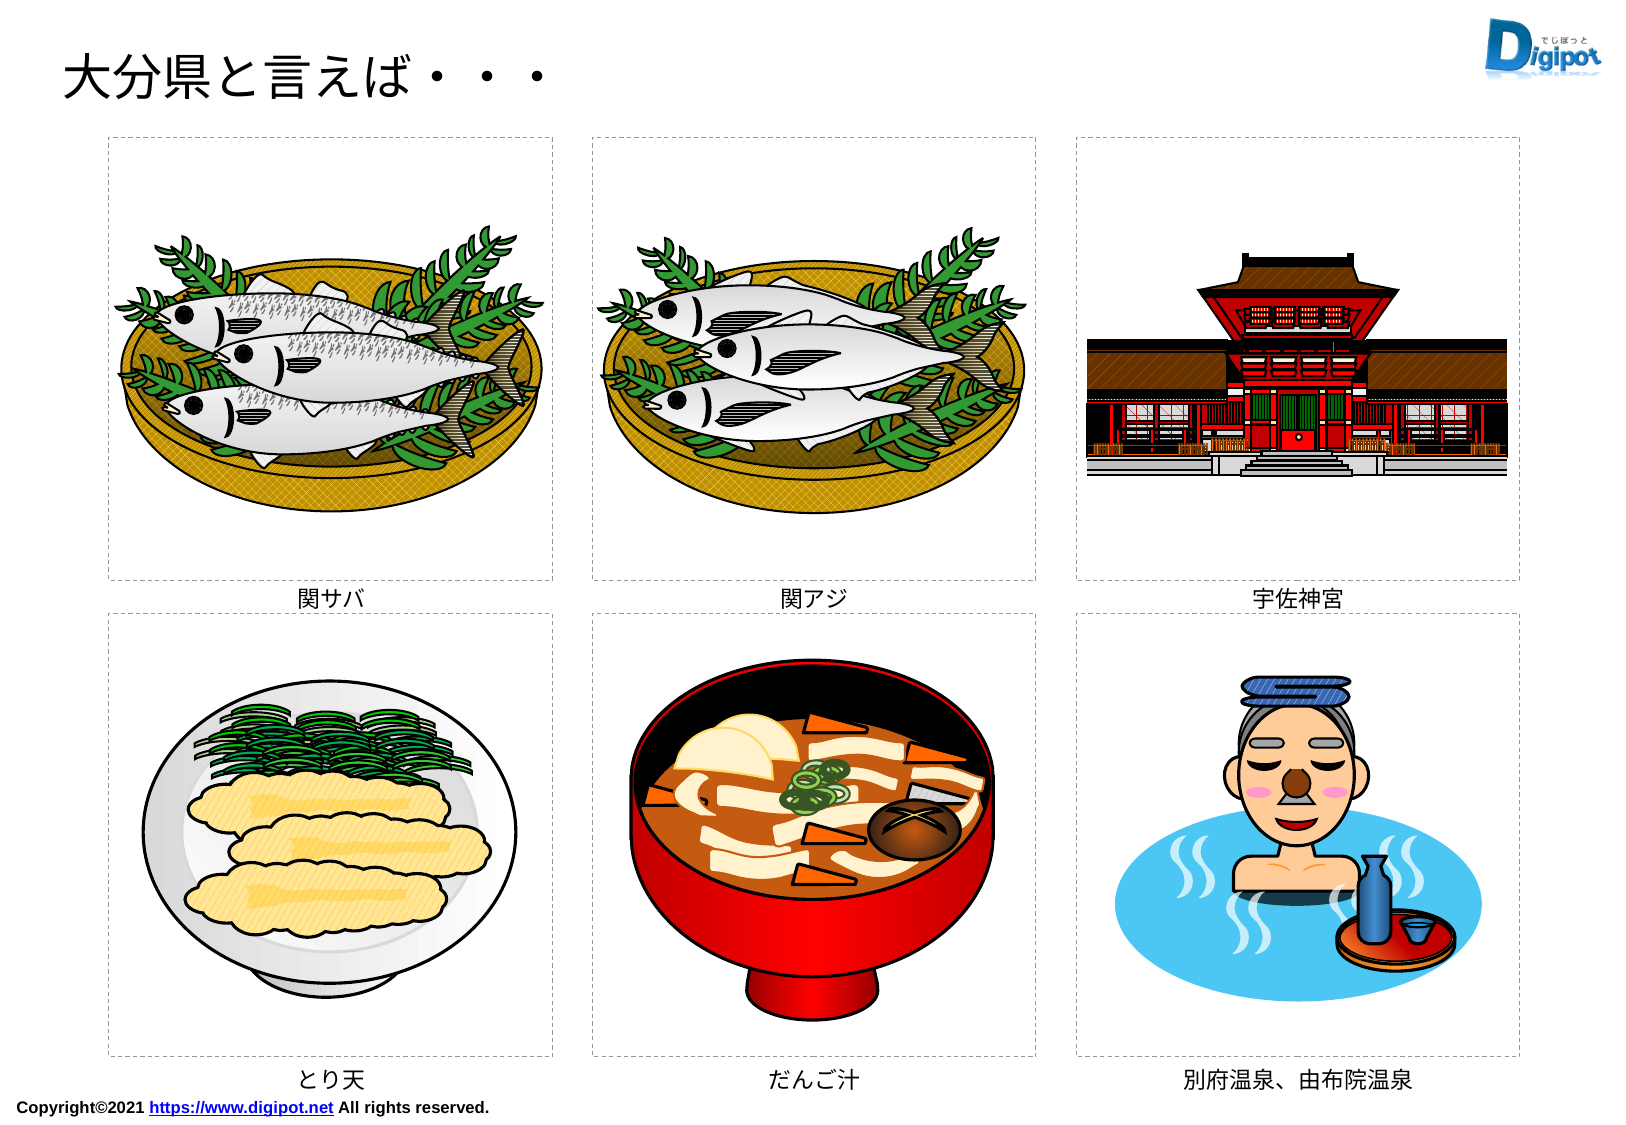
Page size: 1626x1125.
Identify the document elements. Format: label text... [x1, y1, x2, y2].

picture [1485, 18, 1602, 82]
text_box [142, 680, 517, 998]
text_box 関サバ [104, 577, 558, 620]
text_box 宇佐神宮 [1071, 577, 1525, 620]
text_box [630, 659, 994, 1021]
text_box 別府温泉、由布院温泉 [1071, 1058, 1525, 1101]
text_box 大分県と言えば・・・ [47, 38, 578, 113]
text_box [603, 230, 1025, 514]
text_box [121, 229, 542, 512]
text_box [1114, 676, 1483, 1002]
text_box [1086, 253, 1507, 476]
text_box 関アジ [587, 577, 1041, 620]
text_box とり天 [104, 1058, 558, 1101]
text_box だんご汁 [587, 1058, 1041, 1101]
